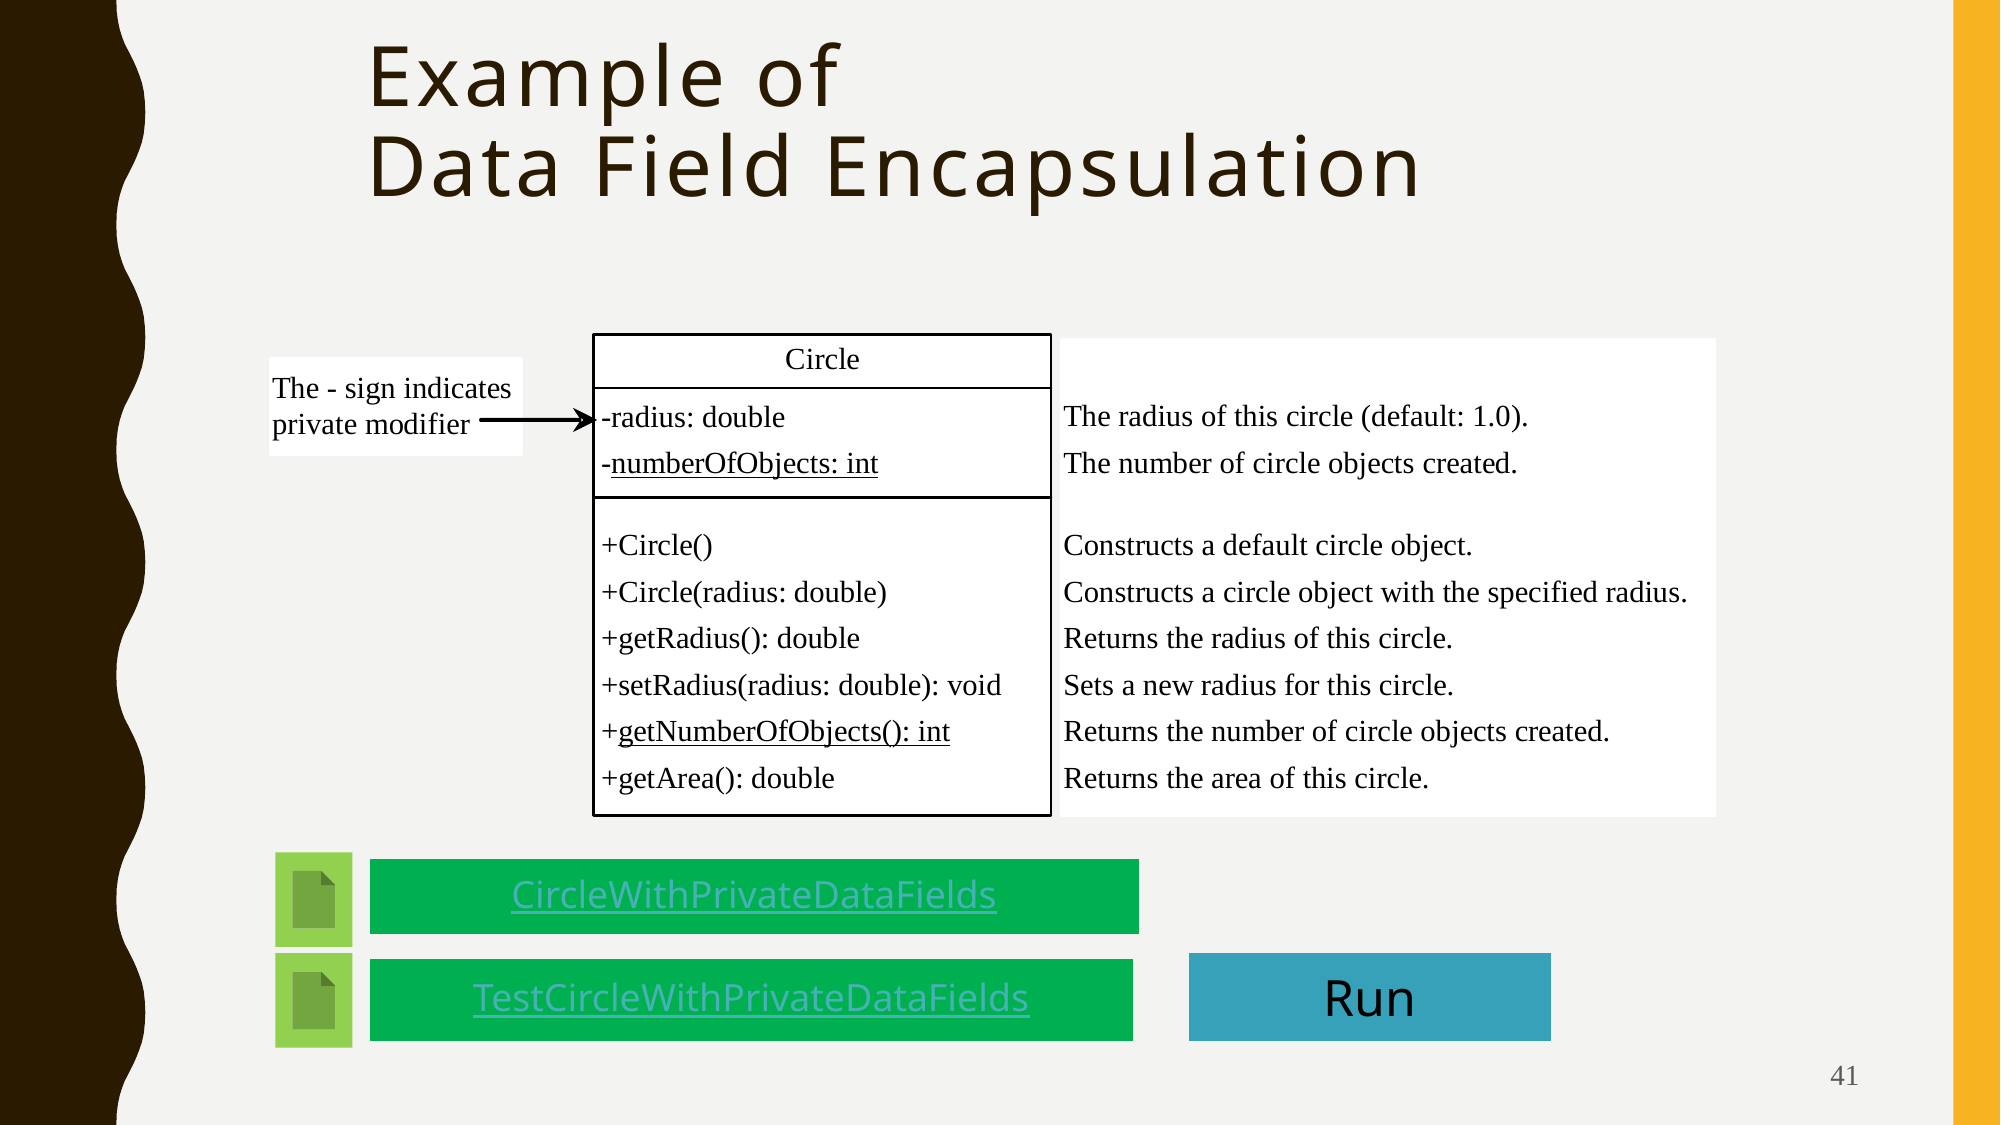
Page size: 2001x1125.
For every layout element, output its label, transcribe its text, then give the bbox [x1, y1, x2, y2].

text_box [275, 953, 353, 1048]
text_box TestCircleWithPrivateDataFields [369, 959, 1133, 1041]
slide_number 41 [1412, 1045, 1875, 1103]
text_box Run [1189, 953, 1552, 1041]
text_box CircleWithPrivateDataFields [369, 858, 1139, 934]
title Example of Data Field Encapsulation [351, 27, 1656, 223]
text_box [275, 852, 353, 947]
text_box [251, 310, 1716, 832]
